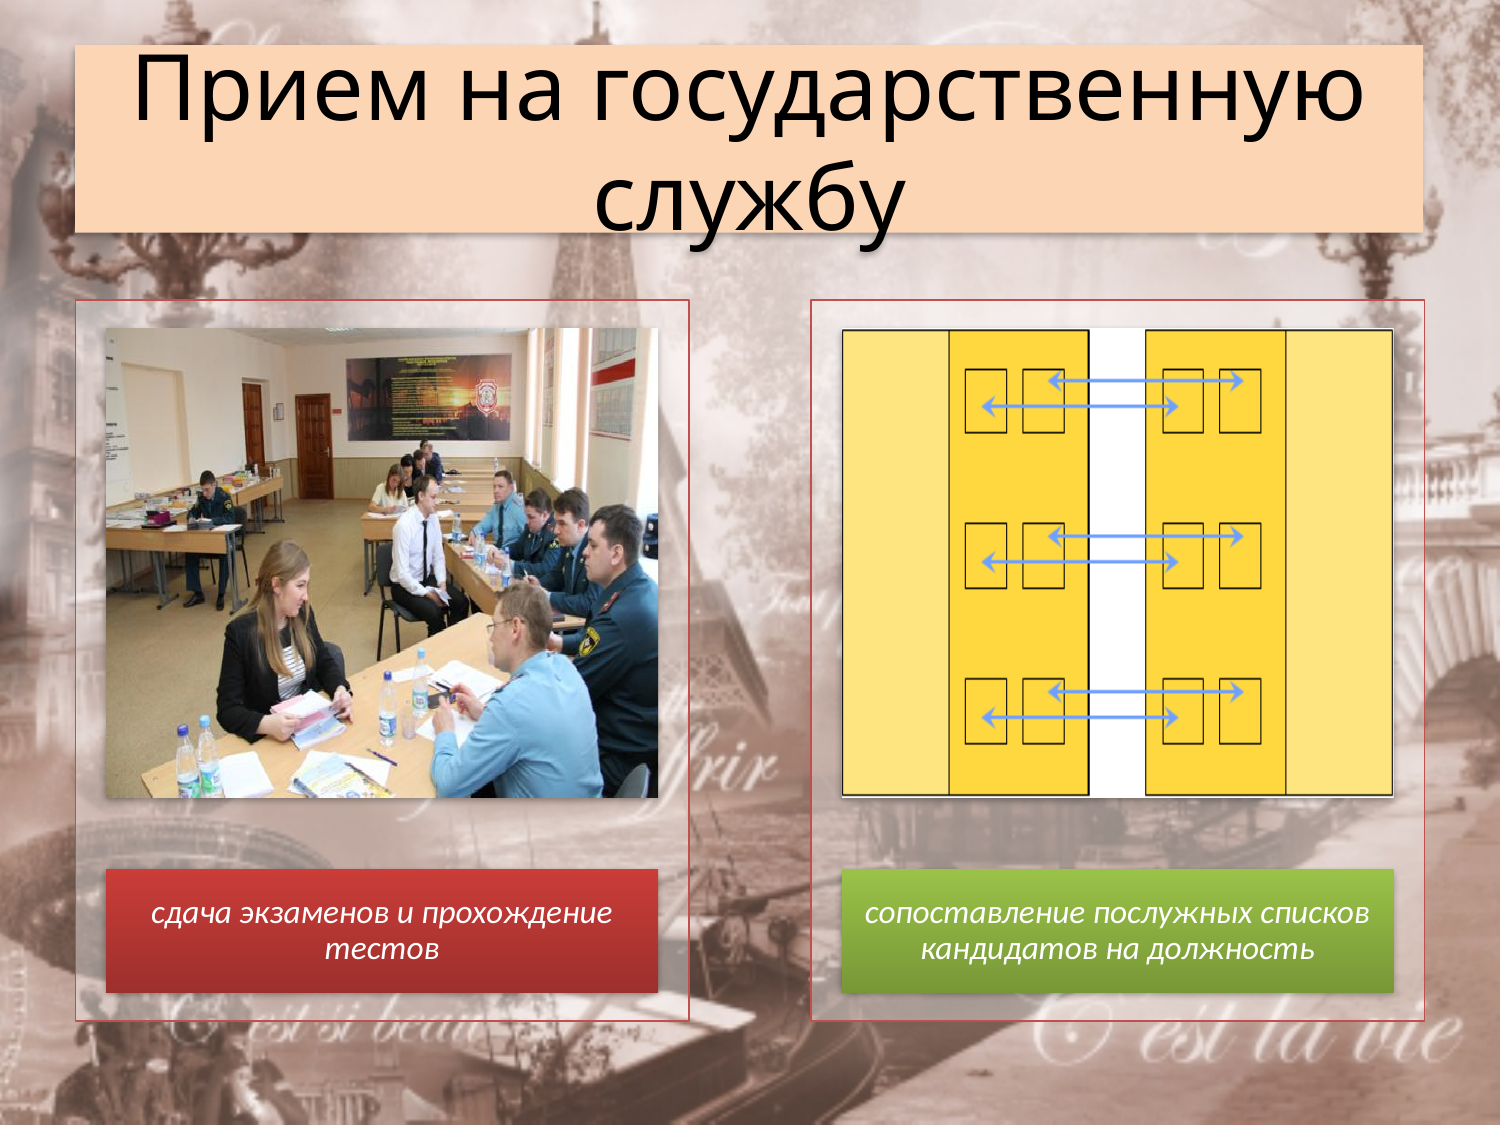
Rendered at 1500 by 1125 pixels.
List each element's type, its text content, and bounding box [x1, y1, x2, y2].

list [74, 262, 1426, 1059]
title Прием на государственную службу [75, 45, 1424, 233]
picture [0, 0, 1500, 1125]
